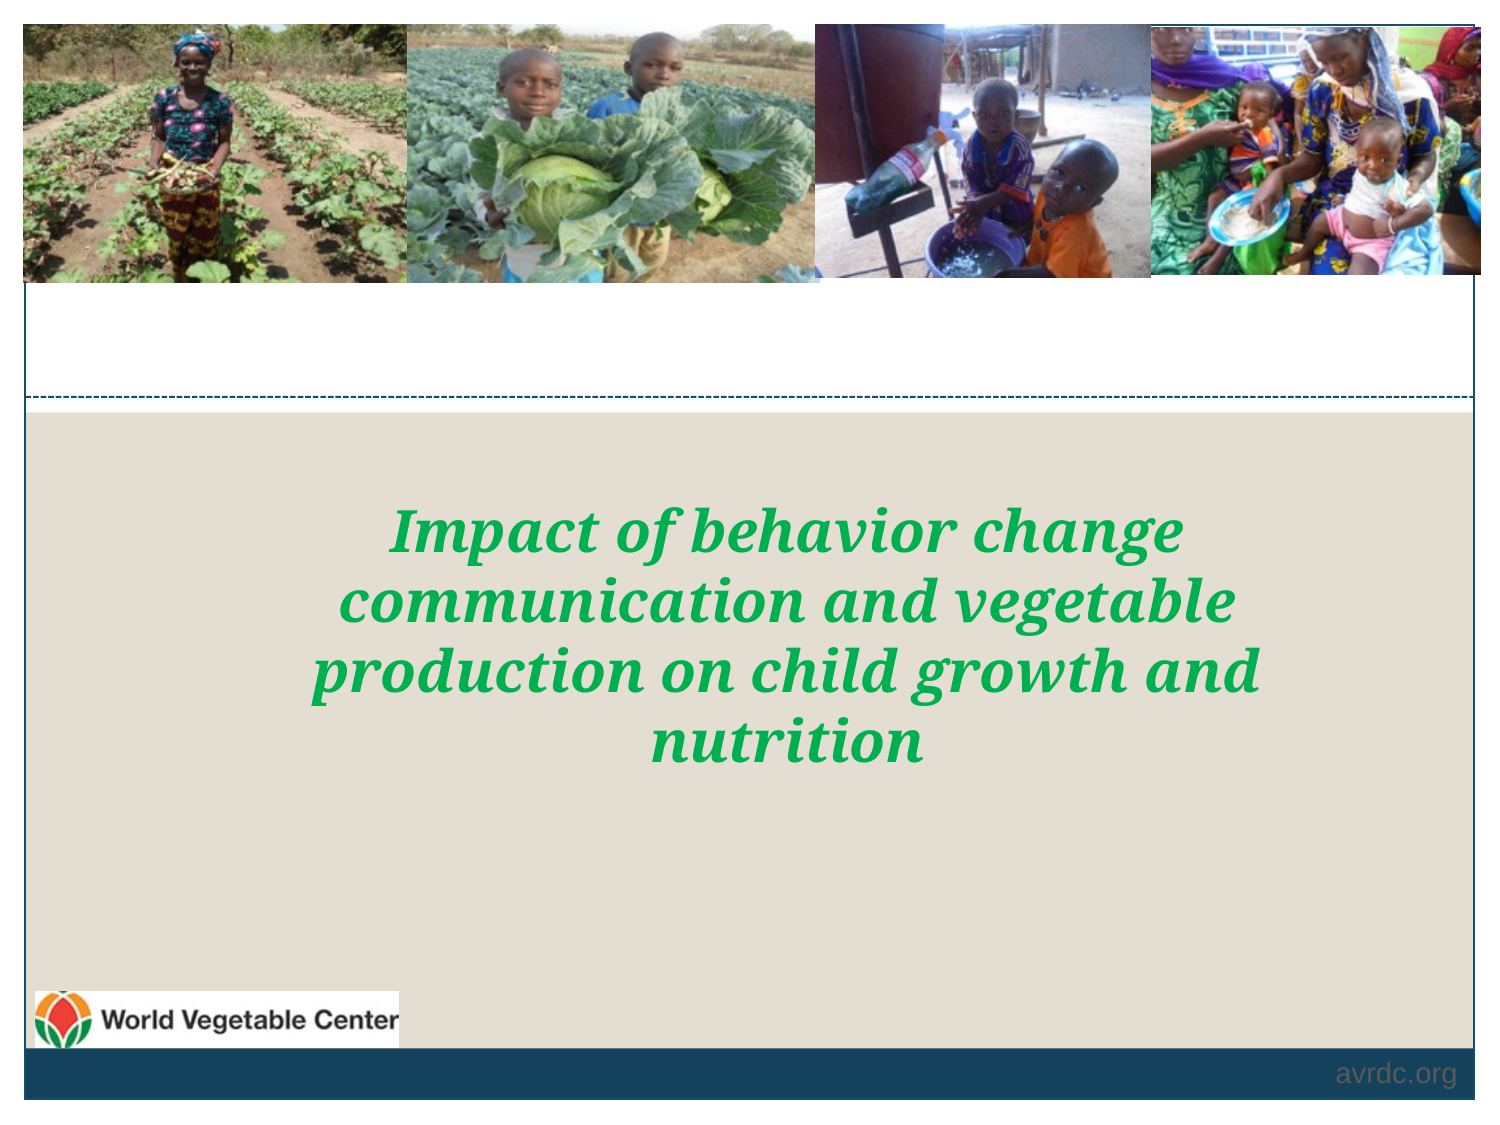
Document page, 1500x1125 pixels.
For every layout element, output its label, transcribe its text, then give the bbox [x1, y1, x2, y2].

picture [35, 991, 399, 1049]
picture [22, 24, 1482, 284]
text_box Impact of behavior change communication and vegetable production on child growth and nutrition [162, 486, 1413, 782]
